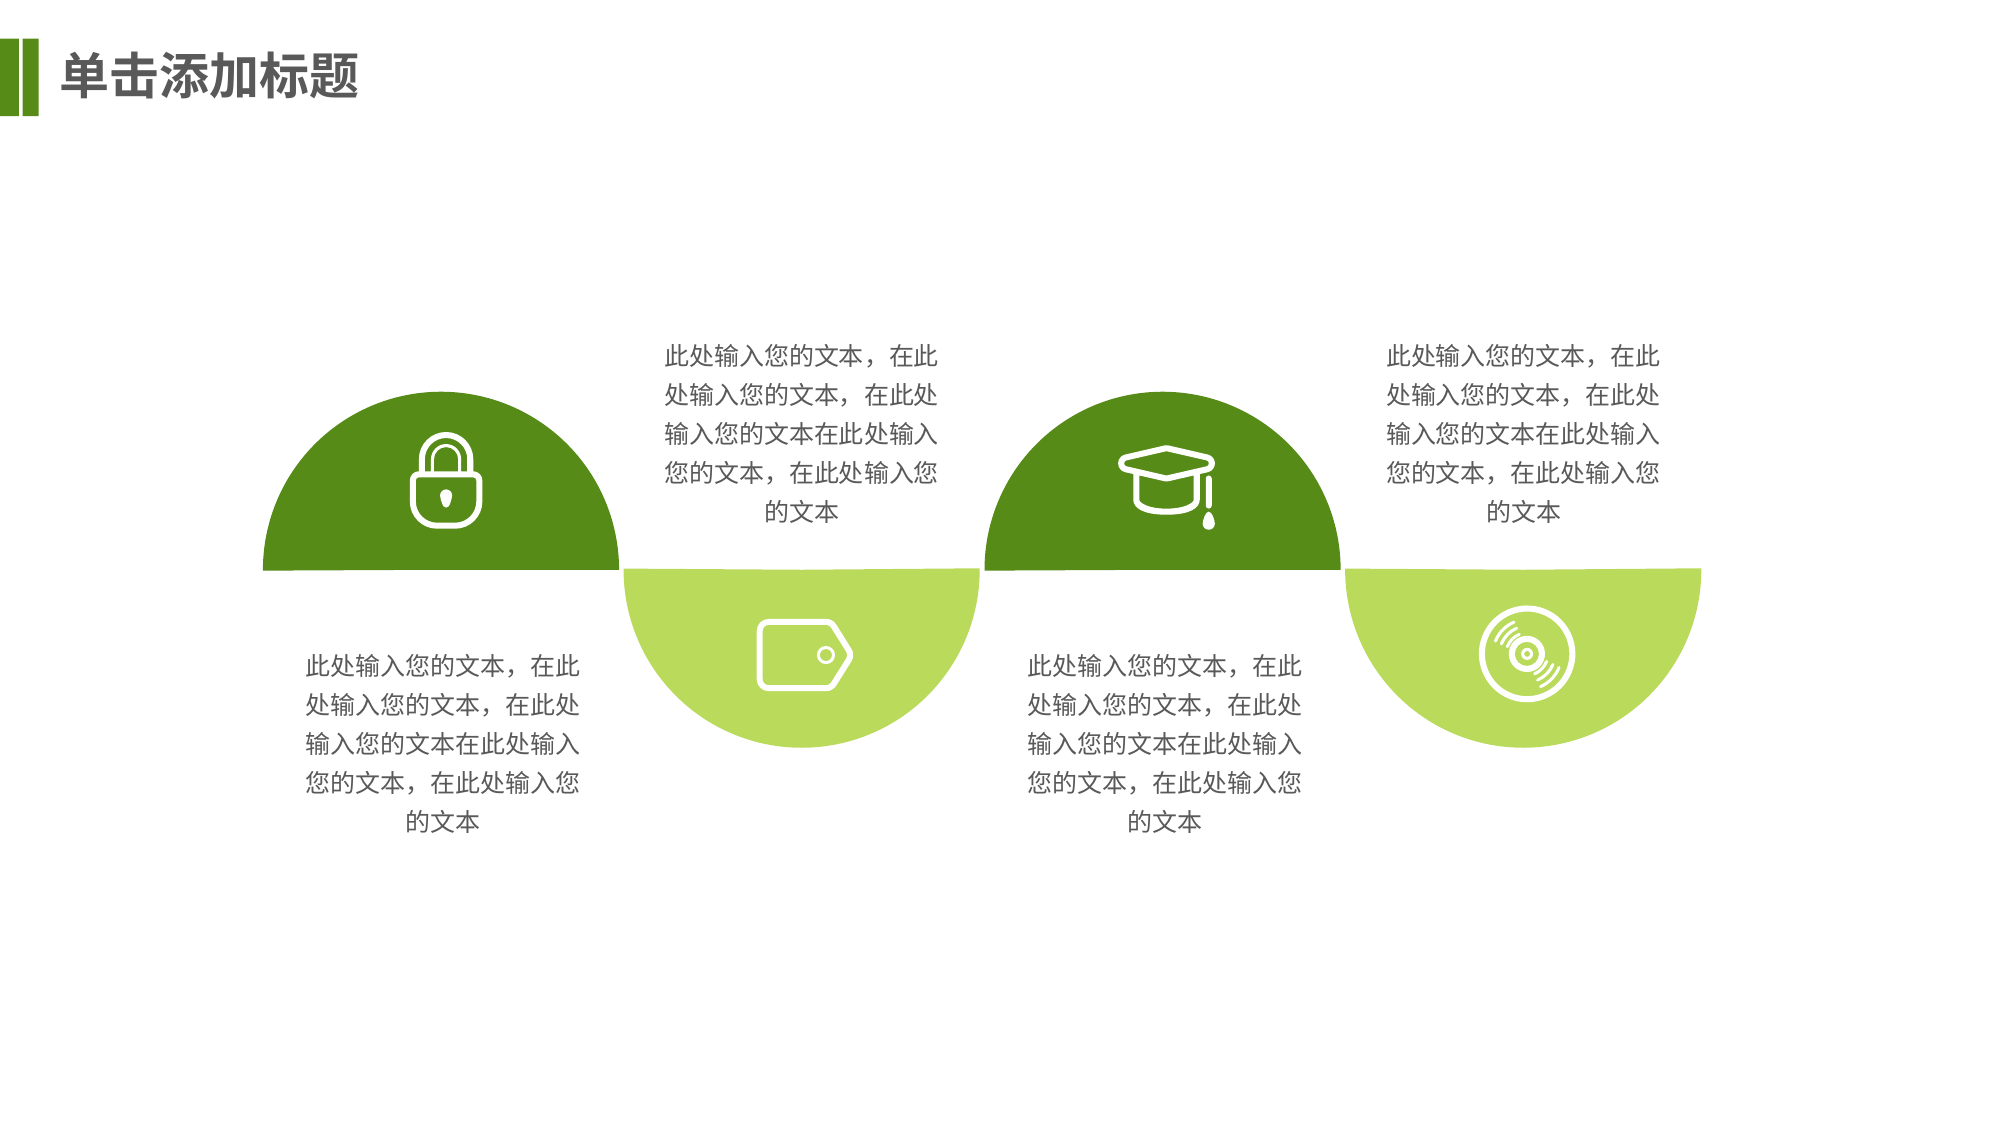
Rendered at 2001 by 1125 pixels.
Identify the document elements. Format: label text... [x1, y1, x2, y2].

text_box [983, 391, 1342, 571]
text_box [1539, 666, 1561, 688]
text_box [623, 568, 981, 749]
text_box 此处输入您的文本，在此处输入您的文本，在此处输入您的文本在此处输入您的文本，在此处输入您的文本 [289, 633, 597, 844]
text_box 此处输入您的文本，在此处输入您的文本，在此处输入您的文本在此处输入您的文本，在此处输入您的文本 [1369, 324, 1678, 534]
text_box 单击添加标题 [44, 37, 540, 113]
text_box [756, 618, 854, 692]
text_box [1533, 659, 1549, 676]
text_box [262, 391, 620, 571]
text_box [1344, 568, 1702, 749]
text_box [1118, 445, 1215, 530]
text_box [0, 38, 20, 117]
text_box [409, 431, 483, 529]
text_box [1508, 635, 1546, 672]
text_box [1521, 647, 1534, 660]
text_box [1500, 626, 1519, 646]
text_box 此处输入您的文本，在此处输入您的文本，在此处输入您的文本在此处输入您的文本，在此处输入您的文本 [648, 324, 956, 534]
text_box 此处输入您的文本，在此处输入您的文本，在此处输入您的文本在此处输入您的文本，在此处输入您的文本 [1011, 633, 1319, 844]
text_box [1494, 620, 1516, 643]
text_box [1478, 605, 1576, 703]
text_box [22, 38, 40, 117]
text_box [1536, 663, 1555, 682]
text_box [1505, 632, 1521, 649]
